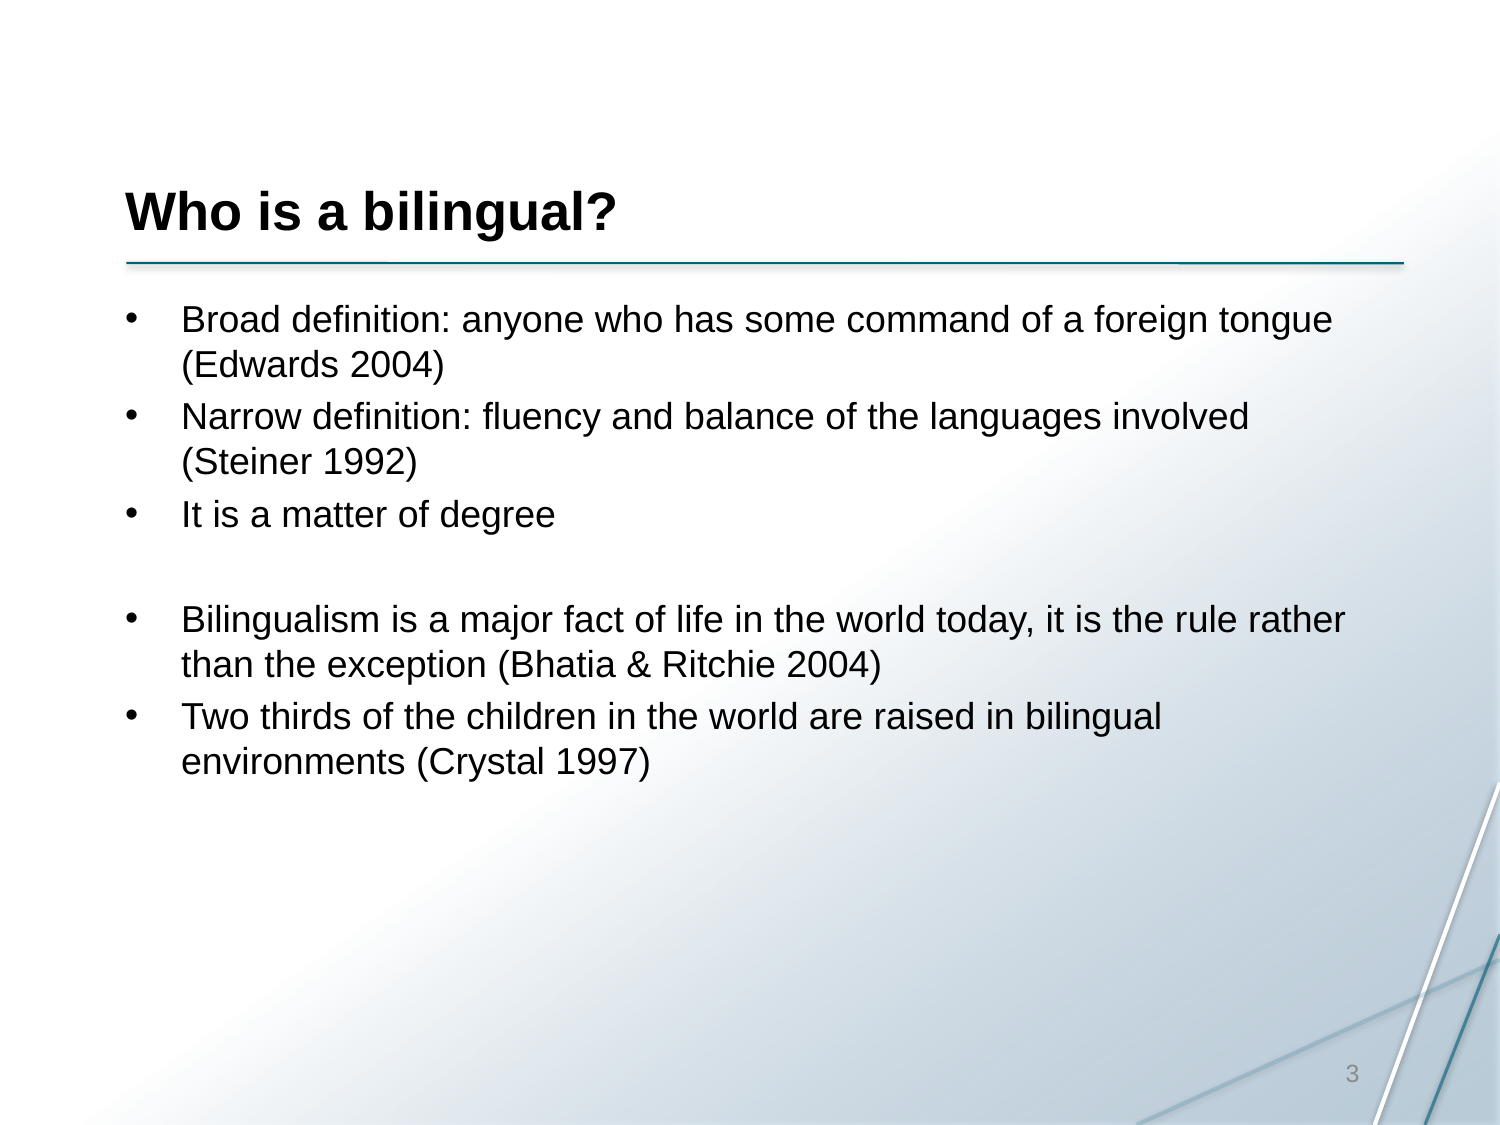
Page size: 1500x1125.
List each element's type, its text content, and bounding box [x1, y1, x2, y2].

list Broad definition: anyone who has some command of a foreign tongue (Edwards 2004) Narrow definition: fluency and balance of the languages involved (Steiner 1992) It is a matter of degree Bilingualism is a major fact of life in the world today, it is the rule rather than the exception (Bhatia & Ritchie 2004) Two thirds of the children in the world are raised in bilingual environments (Crystal 1997) [109, 287, 1404, 1005]
slide_number 3 [1074, 1042, 1375, 1103]
title Who is a bilingual? [109, 49, 1403, 249]
